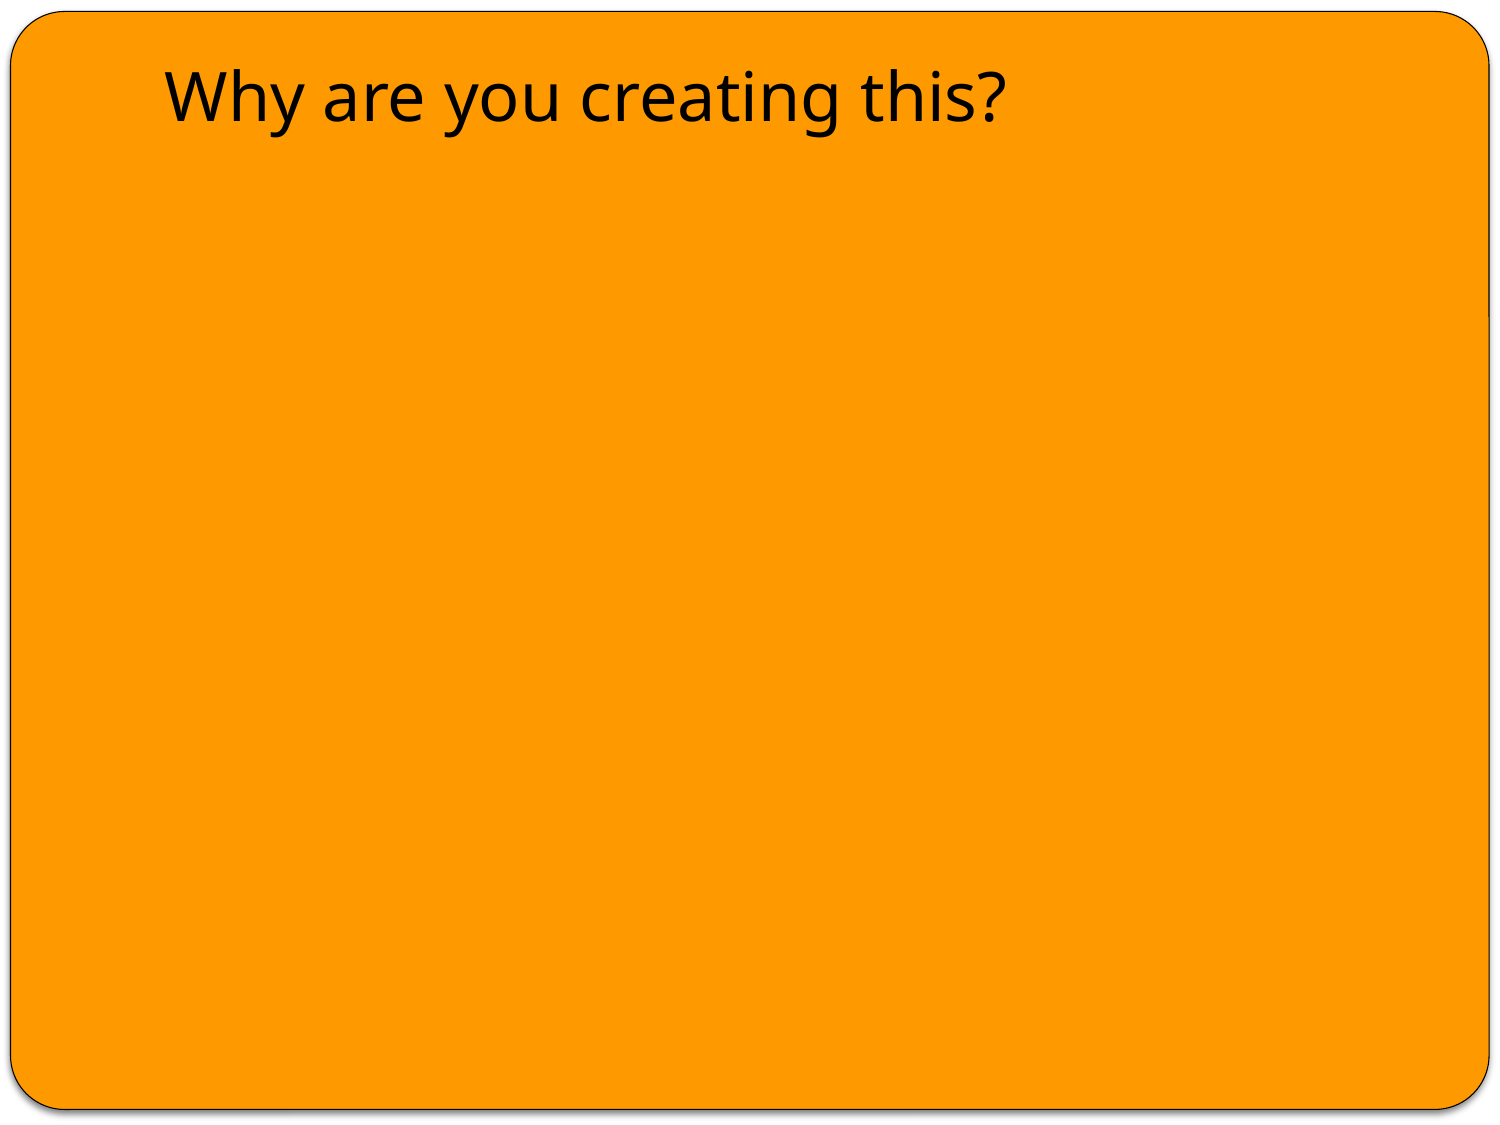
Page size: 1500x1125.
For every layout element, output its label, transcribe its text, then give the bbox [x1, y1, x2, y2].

title Why are you creating this? [150, 45, 1425, 233]
